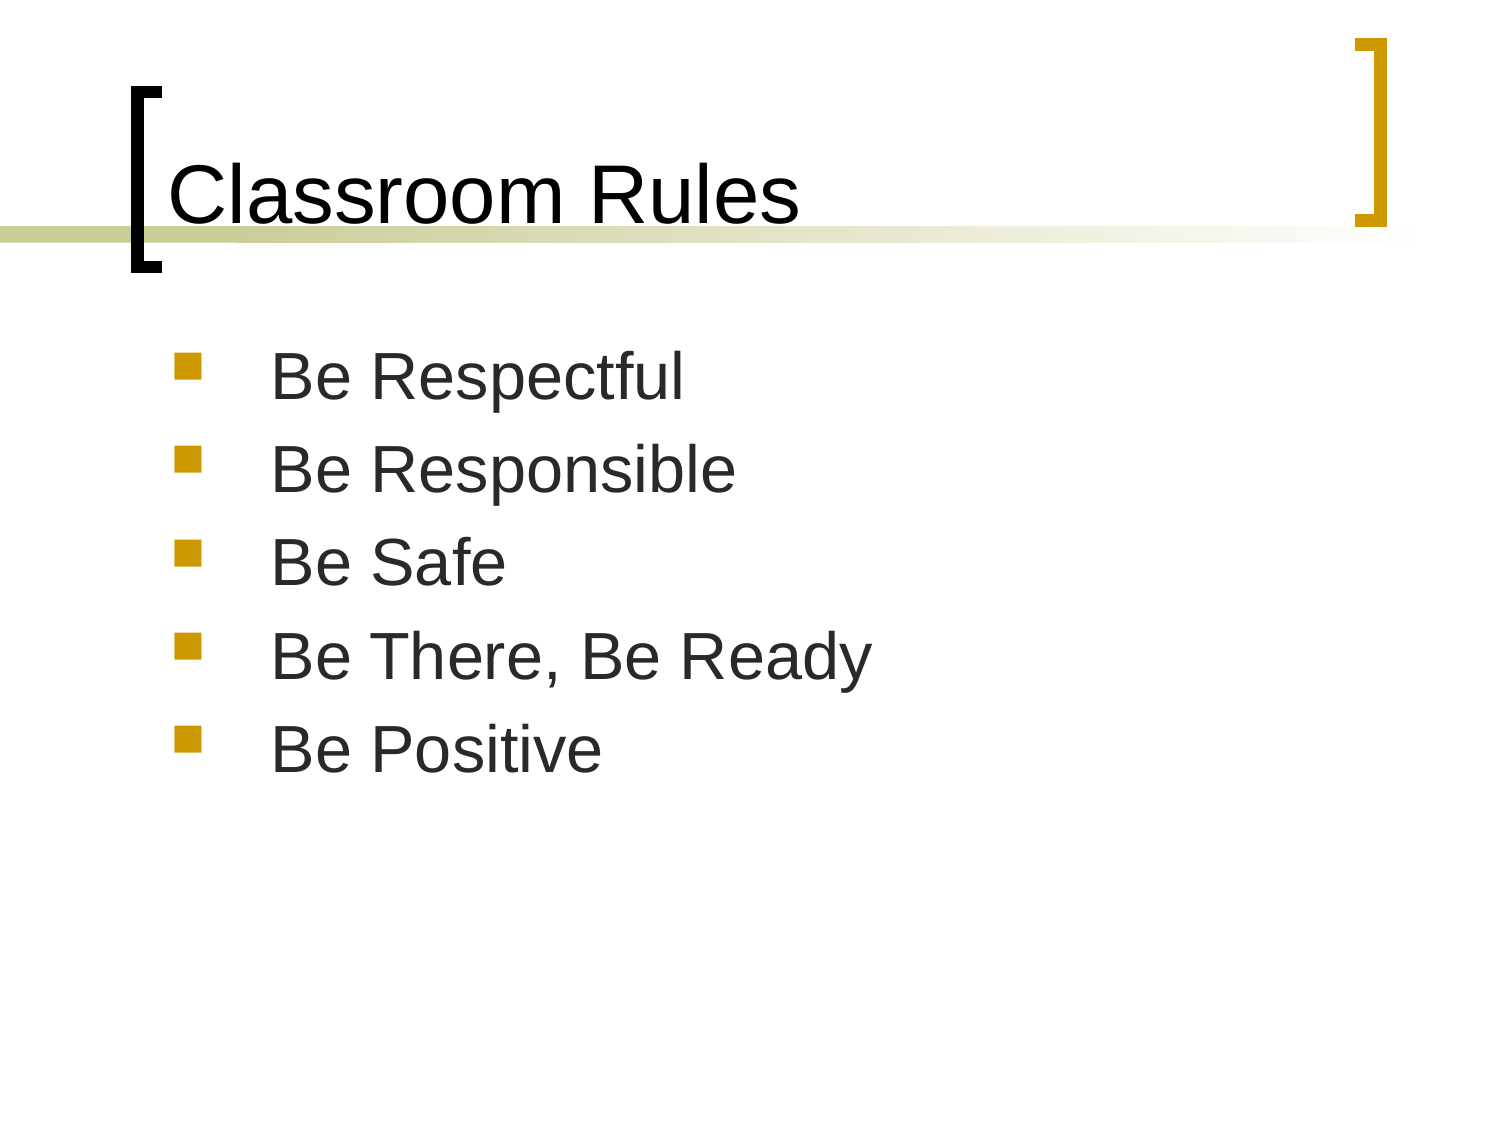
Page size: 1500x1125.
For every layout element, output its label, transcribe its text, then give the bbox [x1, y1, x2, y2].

title Classroom Rules [152, 15, 1328, 248]
list Be Respectful Be Responsible Be Safe Be There, Be Ready Be Positive [155, 324, 1413, 1001]
